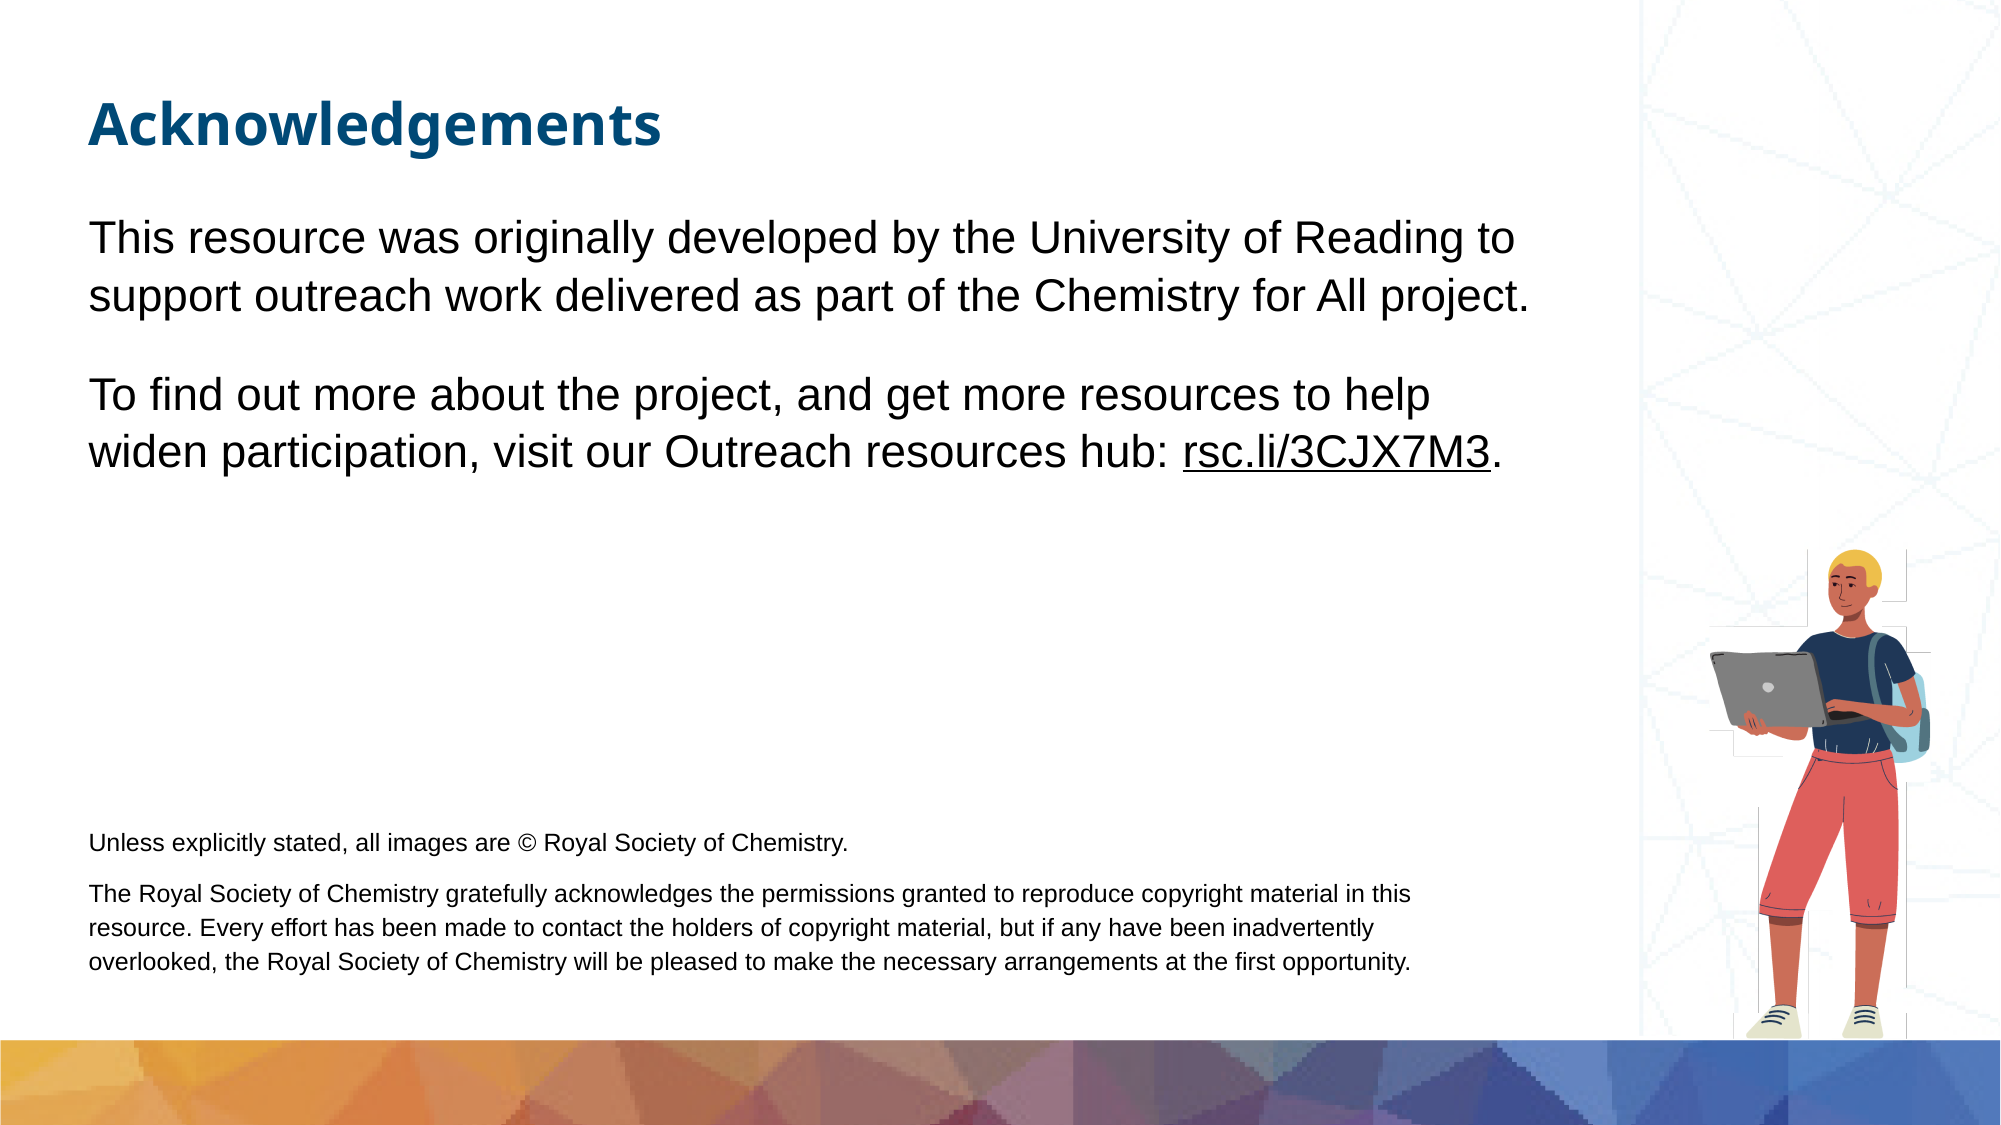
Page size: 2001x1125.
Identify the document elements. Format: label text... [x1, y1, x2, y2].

picture [0, 1040, 2001, 1125]
text_box Unless explicitly stated, all images are © Royal Society of Chemistry. The Royal Society of Chemistry gratefully acknowledges the permissions granted to reproduce copyright material in this resource. Every effort has been made to contact the holders of copyright material, but if any have been inadvertently overlooked, the Royal Society of Chemistry will be pleased to make the necessary arrangements at the first opportunity. [88, 775, 1495, 976]
list This resource was originally developed by the University of Reading to support outreach work delivered as part of the Chemistry for All project. To find out more about the project, and get more resources to help widen participation, visit our Outreach resources hub: rsc.li/3CJX7M3. [88, 206, 1542, 733]
picture [1639, 0, 2000, 1039]
title Acknowledgements [88, 88, 1565, 161]
